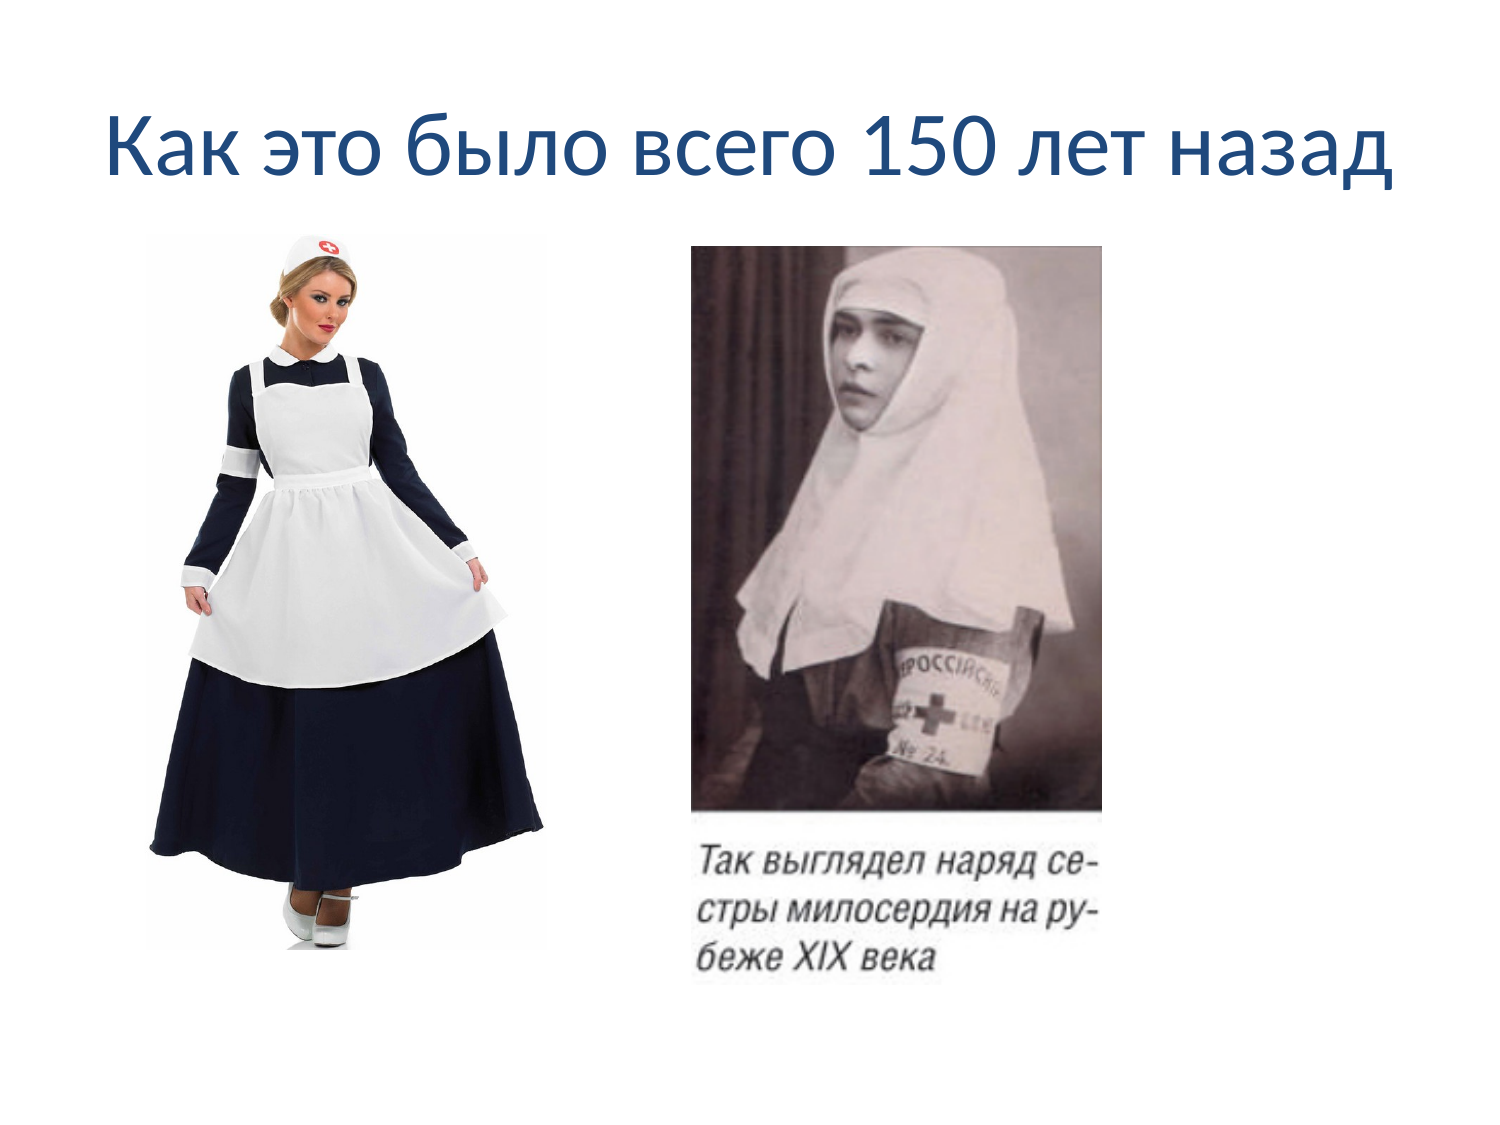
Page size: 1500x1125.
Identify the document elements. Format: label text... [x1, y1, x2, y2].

picture [691, 245, 1102, 985]
title Как это было всего 150 лет назад [75, 45, 1425, 233]
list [128, 234, 563, 950]
